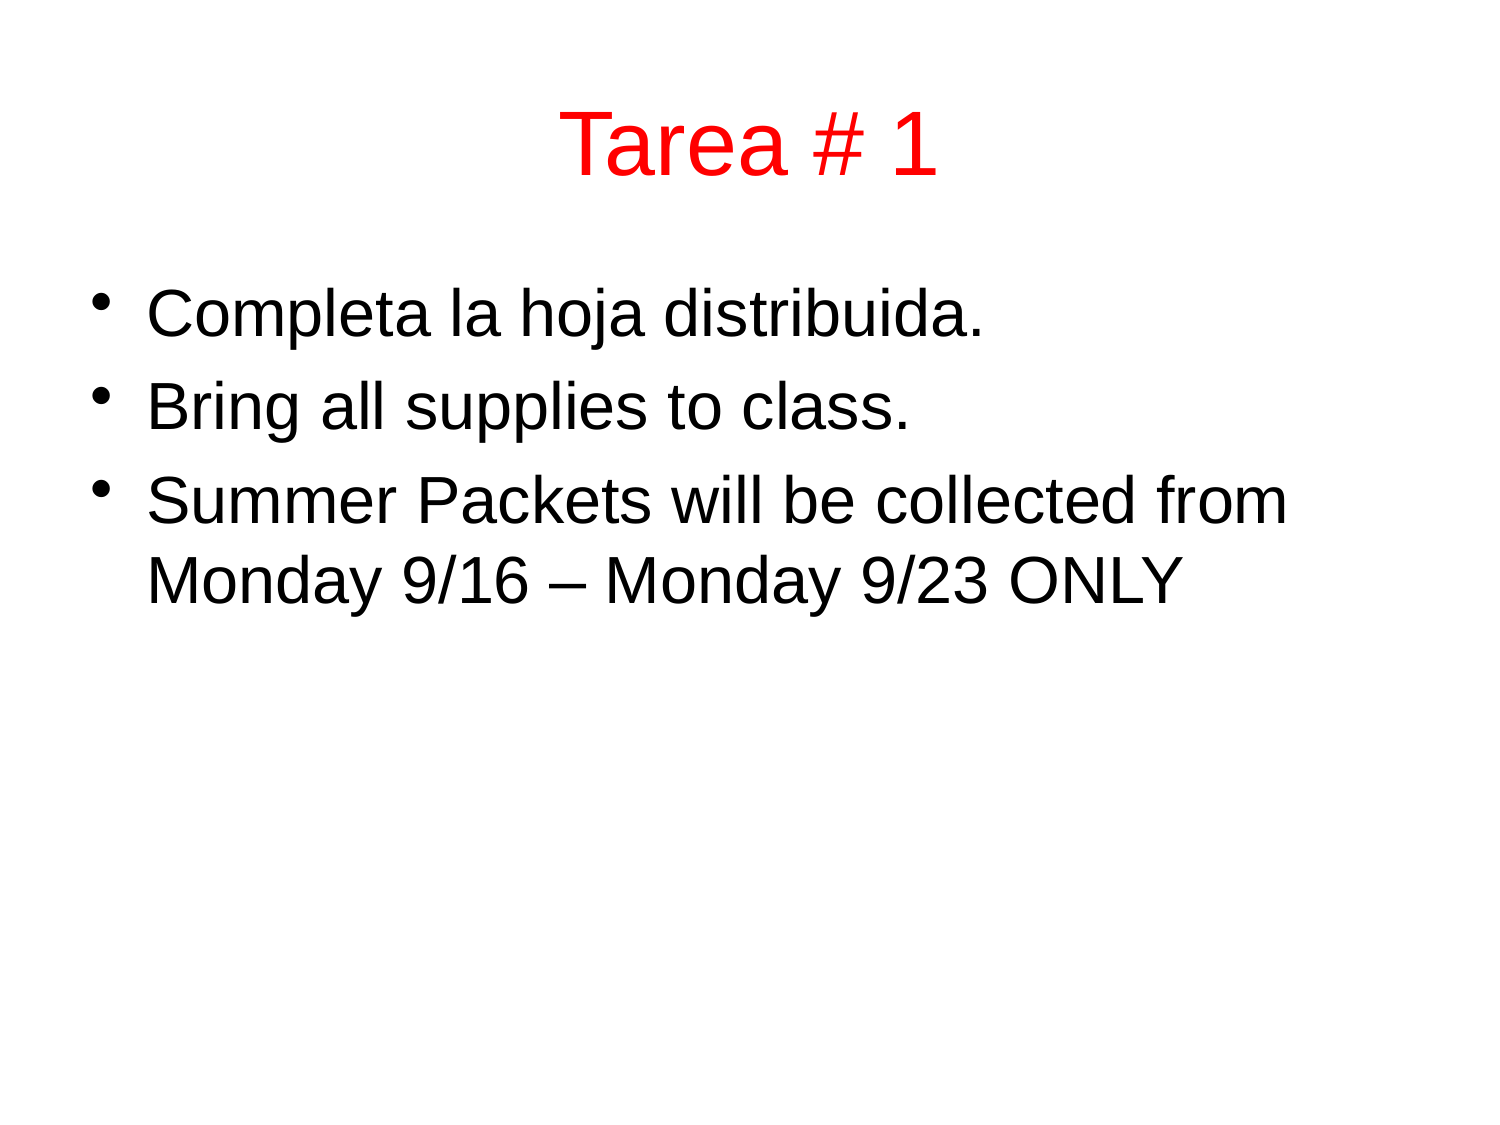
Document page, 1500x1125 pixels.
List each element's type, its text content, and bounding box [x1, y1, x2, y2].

list Completa la hoja distribuida. Bring all supplies to class. Summer Packets will be collected from Monday 9/16 – Monday 9/23 ONLY [75, 262, 1425, 1005]
title Tarea # 1 [75, 45, 1425, 233]
